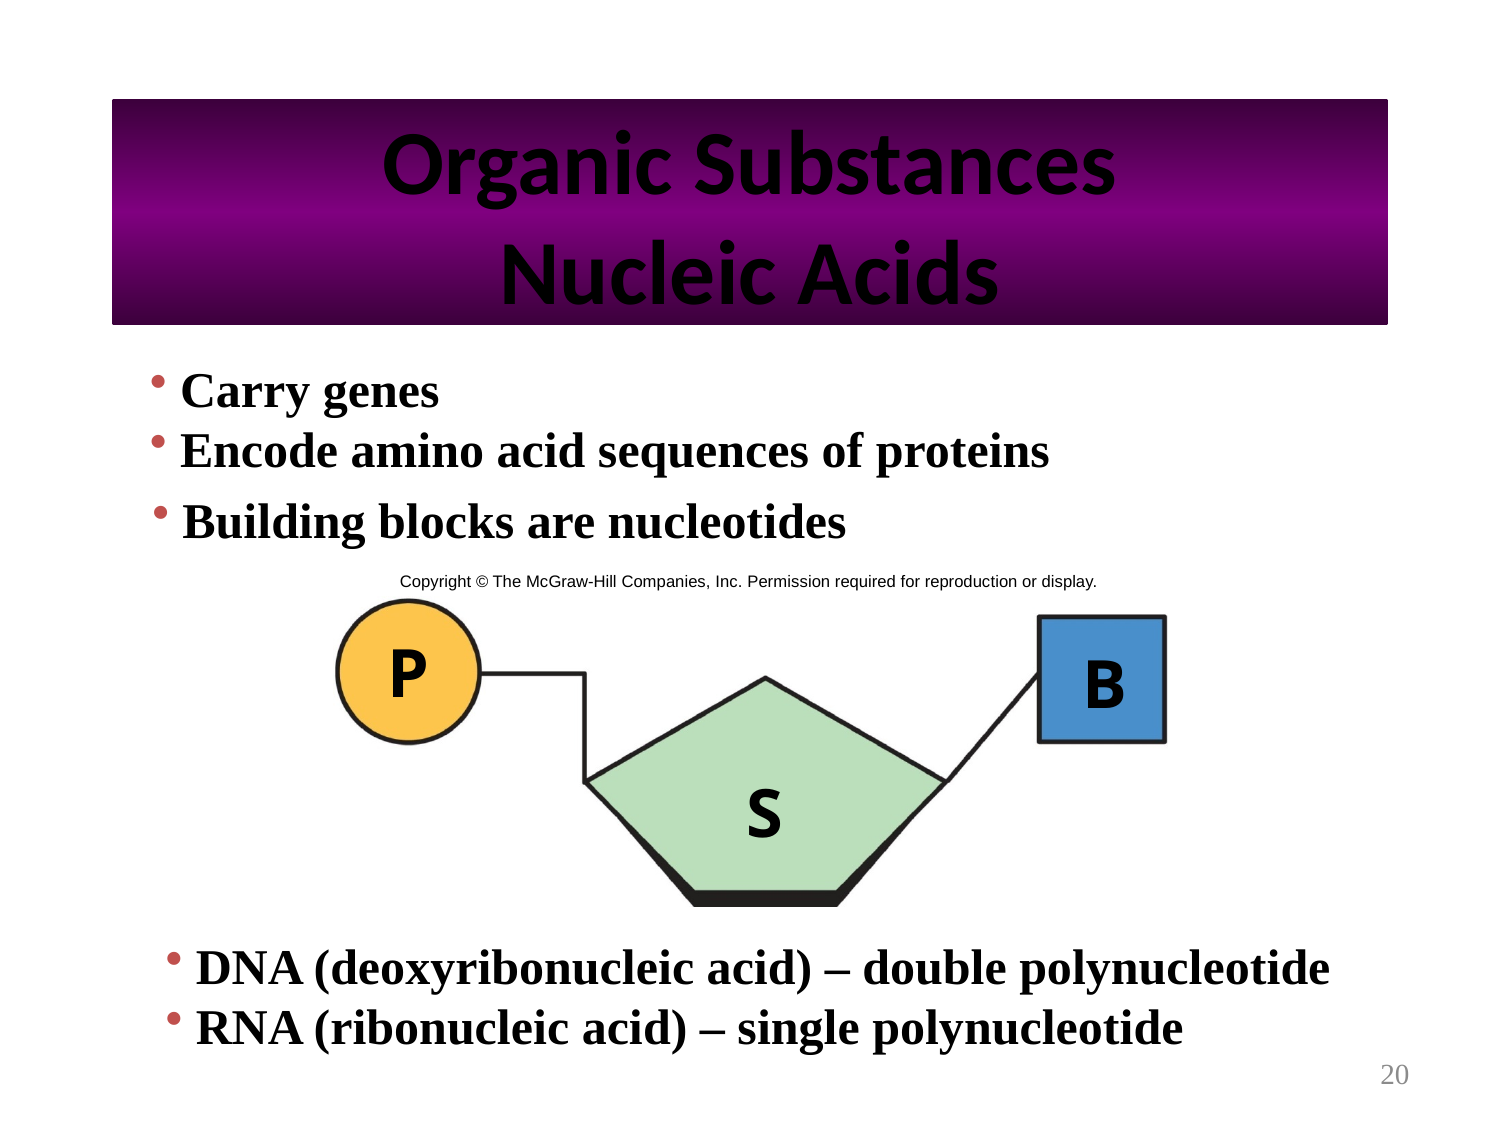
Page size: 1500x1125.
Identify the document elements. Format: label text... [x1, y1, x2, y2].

picture [333, 595, 1168, 908]
text_box Copyright © The McGraw-Hill Companies, Inc. Permission required for reproduction or display. [242, 562, 1256, 598]
text_box Building blocks are nucleotides [137, 480, 863, 556]
text_box DNA (deoxyribonucleic acid) – double polynucleotide RNA (ribonucleic acid) – single polynucleotide [150, 927, 1347, 1063]
slide_number 20 [1074, 1042, 1425, 1103]
title Organic Substances Nucleic Acids [112, 99, 1388, 325]
text_box Carry genes Encode amino acid sequences of proteins [135, 349, 1066, 485]
